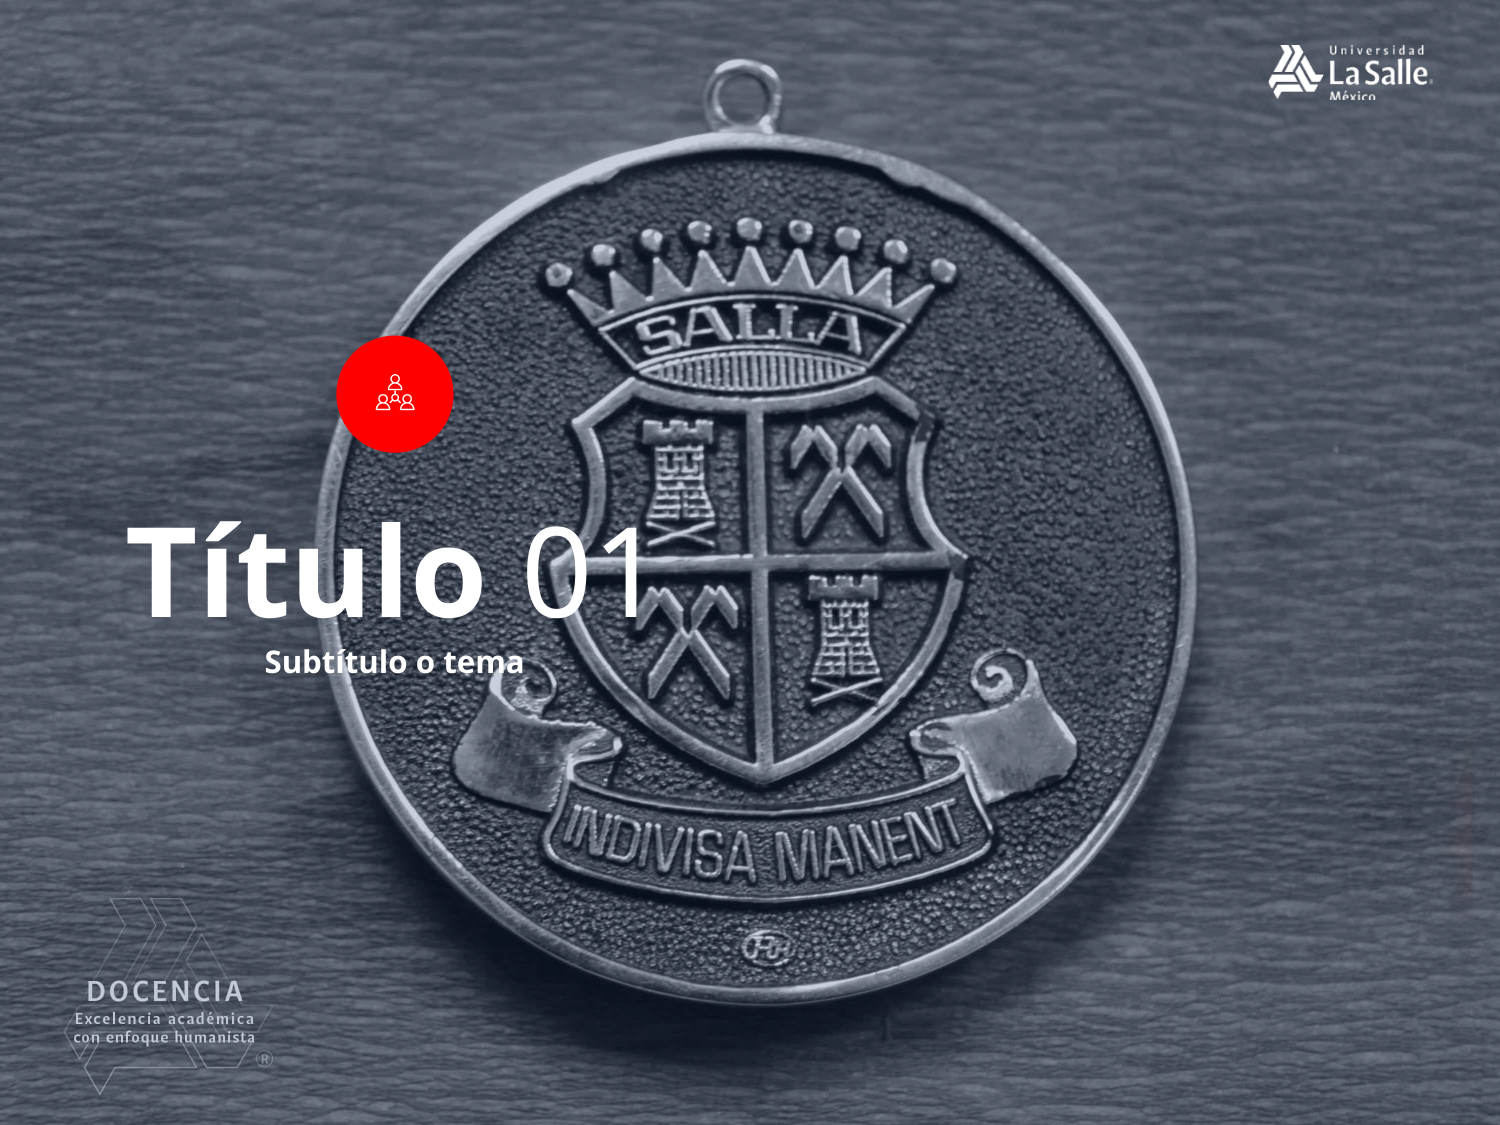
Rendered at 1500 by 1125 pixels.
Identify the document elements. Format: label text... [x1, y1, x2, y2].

picture [1268, 45, 1433, 100]
text_box Título 01 Subtítulo o tema [0, 447, 897, 855]
picture [365, 362, 425, 422]
text_box [335, 334, 455, 454]
text_box [0, 0, 1500, 1125]
